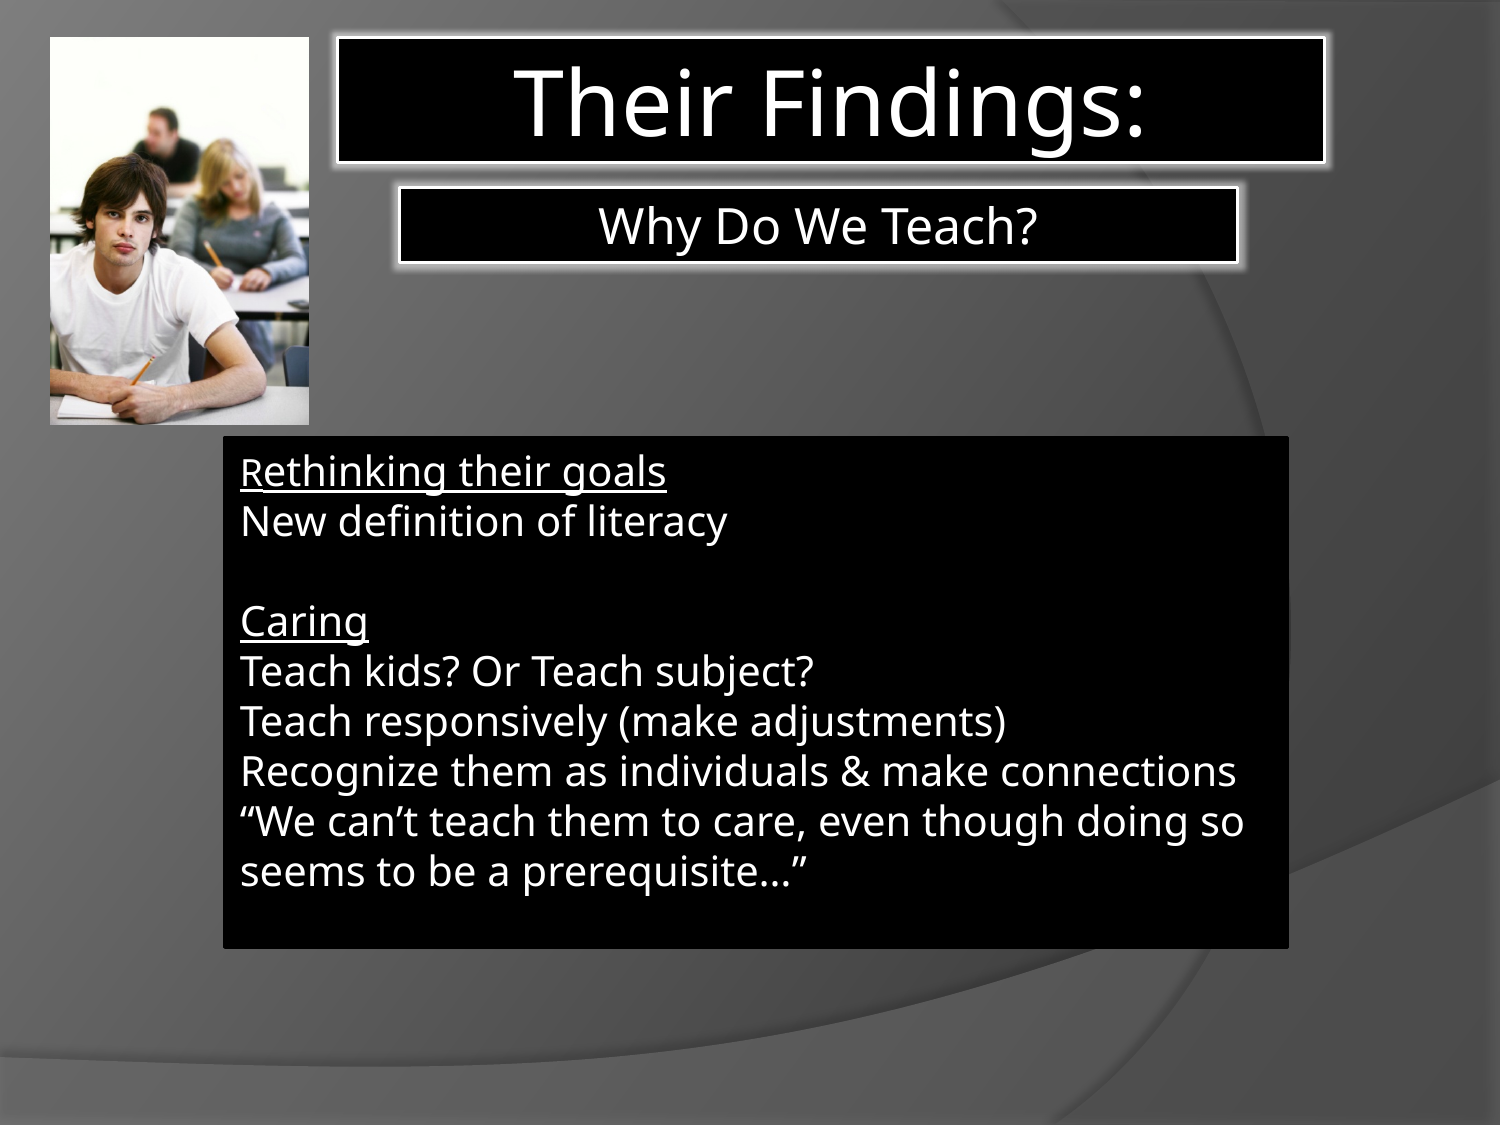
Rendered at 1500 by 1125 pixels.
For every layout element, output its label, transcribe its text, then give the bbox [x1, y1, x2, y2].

text_box Rethinking their goals New definition of literacy Caring Teach kids? Or Teach subject? Teach responsively (make adjustments) Recognize them as individuals & make connections “We can’t teach them to care, even though doing so seems to be a prerequisite…” [223, 436, 1289, 949]
text_box Why Do We Teach? [398, 186, 1239, 264]
text_box Their Findings: [336, 36, 1326, 164]
picture [49, 37, 309, 426]
